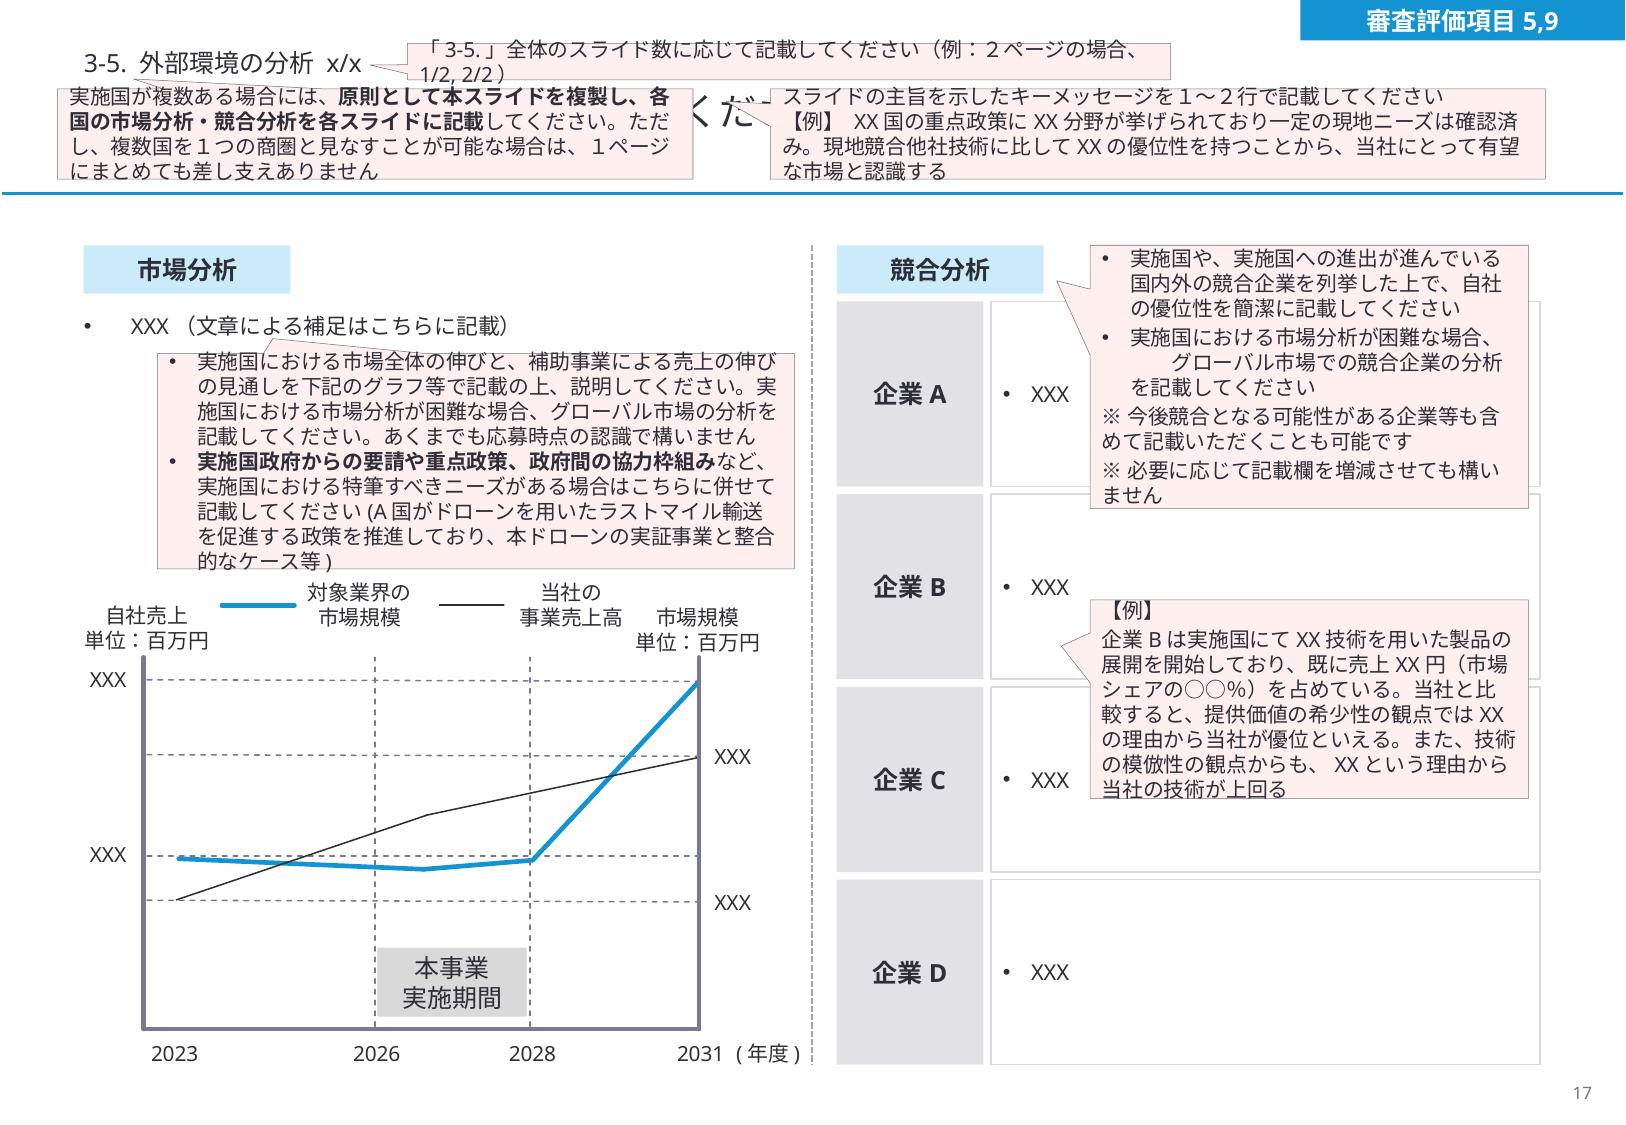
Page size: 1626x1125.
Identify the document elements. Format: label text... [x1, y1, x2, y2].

text_box 企業A [836, 301, 984, 487]
list 3-5. 外部環境の分析 x/x [84, 40, 1543, 82]
text_box 企業D [836, 879, 984, 1065]
text_box XXX [990, 493, 1541, 680]
text_box 「3-5.」全体のスライド数に応じて記載してください（例：２ページの場合、1/2, 2/2） [369, 42, 1172, 81]
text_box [66, 580, 825, 1082]
text_box 競合分析 [836, 244, 1045, 295]
text_box 審査評価項目5,9 [1299, 0, 1625, 41]
text_box 実施国における市場全体の伸びと、補助事業による売上の伸びの見通しを下記のグラフ等で記載の上、説明してください。実施国における市場分析が困難な場合、グローバル市場の分析を記載してください。あくまでも応募時点の認識で構いません 実施国政府からの要請や重点政策、政府間の協力枠組みなど、実施国における特筆すべきニーズがある場合はこちらに併せて記載してください(A国がドローンを用いたラストマイル輸送を促進する政策を推進しており、本ドローンの実証事業と整合的なケース等) [156, 337, 796, 570]
text_box XXX [990, 686, 1541, 873]
text_box 実施国や、実施国への進出が進んでいる国内外の競合企業を列挙した上で、自社の優位性を簡潔に記載してください 実施国における市場分析が困難な場合、 グローバル市場での競合企業の分析を記載してください ※今後競合となる可能性がある企業等も含めて記載いただくことも可能です ※必要に応じて記載欄を増減させても構いません [1055, 244, 1530, 510]
text_box スライドの主旨を示したキーメッセージを１～２行で記載してください 【例】 XX国の重点政策にXX分野が挙げられており一定の現地ニーズは確認済み。現地競合他社技術に比してXXの優位性を持つことから、当社にとって有望な市場と認識する [725, 87, 1547, 180]
text_box XXX [990, 879, 1541, 1065]
text_box 【例】 企業Bは実施国にてXX技術を用いた製品の展開を開始しており、既に売上XX円（市場シェアの○○％）を占めている。当社と比較すると、提供価値の希少性の観点ではXXの理由から当社が優位といえる。また、技術の模倣性の観点からも、XXという理由から当社の技術が上回る [1060, 599, 1530, 800]
text_box XXX [1530, 301, 1541, 487]
text_box 企業C [836, 686, 984, 873]
text_box XXX [990, 301, 1089, 487]
text_box 実施国が複数ある場合には、原則として本スライドを複製し、各国の市場分析・競合分析を各スライドに記載してください。ただし、複数国を１つの商圏と見なすことが可能な場合は、１ページにまとめても差し支えありません [56, 78, 694, 181]
text_box 市場分析 [83, 244, 291, 295]
text_box XXX（文章による補足はこちらに記載） [83, 302, 788, 515]
text_box 企業B [836, 493, 984, 680]
list （スライドの内容を簡潔に記載してください） [84, 83, 1543, 183]
